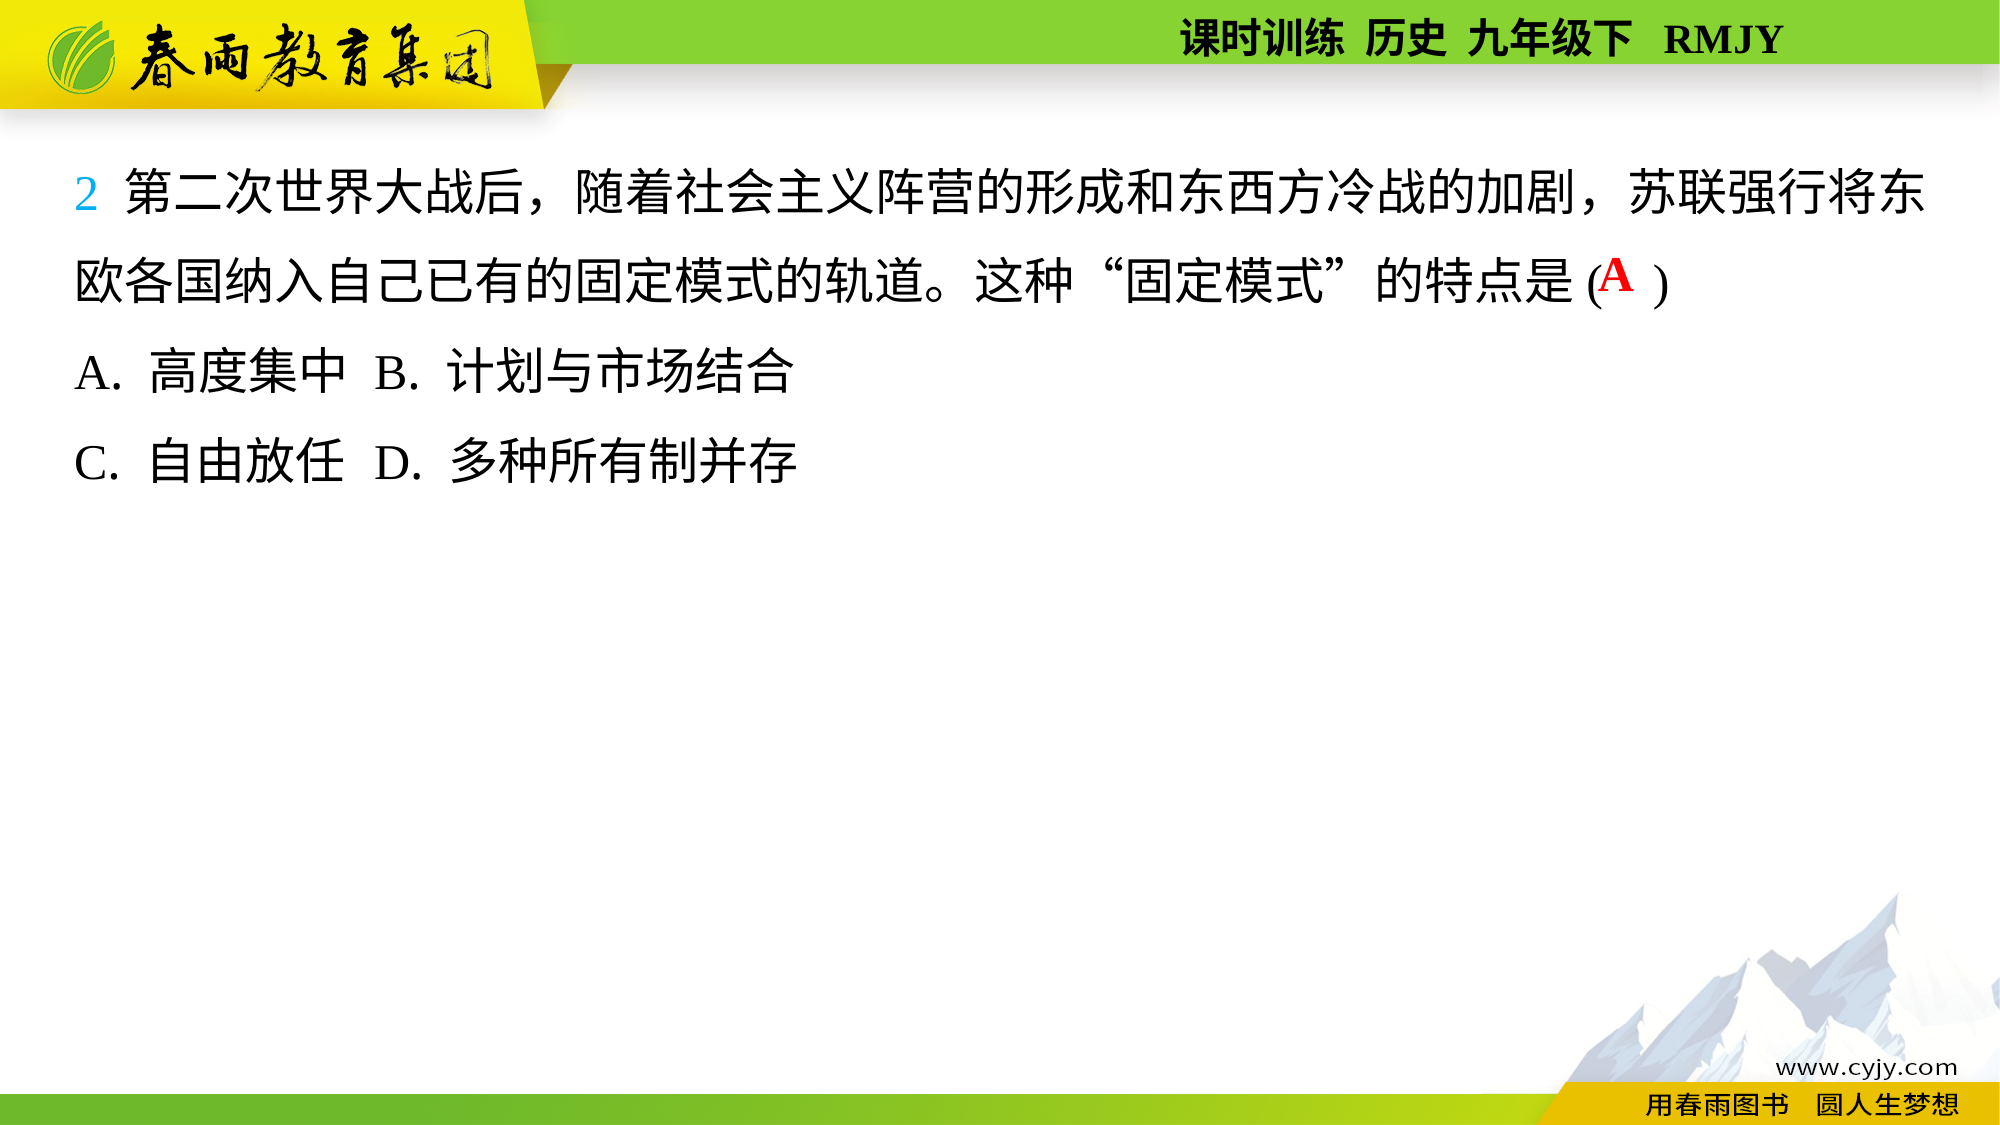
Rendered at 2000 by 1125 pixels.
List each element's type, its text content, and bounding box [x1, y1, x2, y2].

list 2 第二次世界大战后，随着社会主义阵营的形成和东西方冷战的加剧，苏联强行将东欧各国纳入自己已有的固定模式的轨道。这种“固定模式”的特点是( ) A. 高度集中 B. 计划与市场结合 C. 自由放任 D. 多种所有制并存 [59, 122, 1944, 502]
text_box A [1583, 234, 1649, 310]
picture [0, 0, 2000, 1125]
